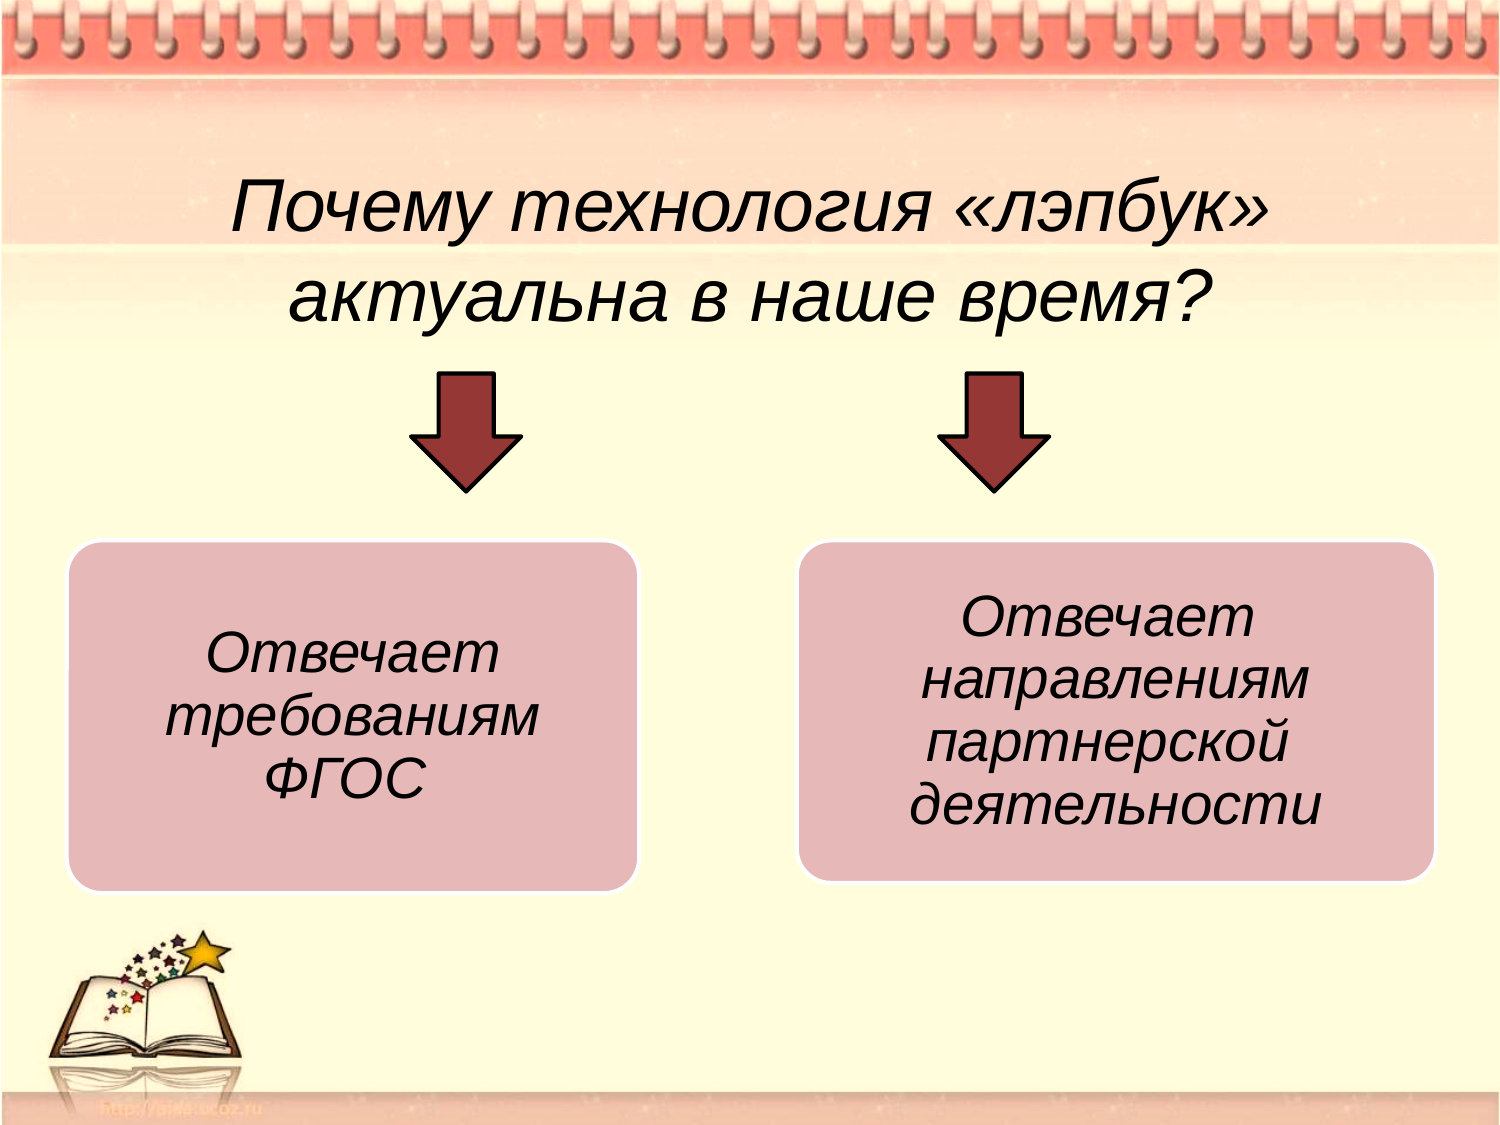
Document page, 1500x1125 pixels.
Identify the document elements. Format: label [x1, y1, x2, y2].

picture [1, 0, 1500, 1125]
text_box [65, 526, 1437, 894]
